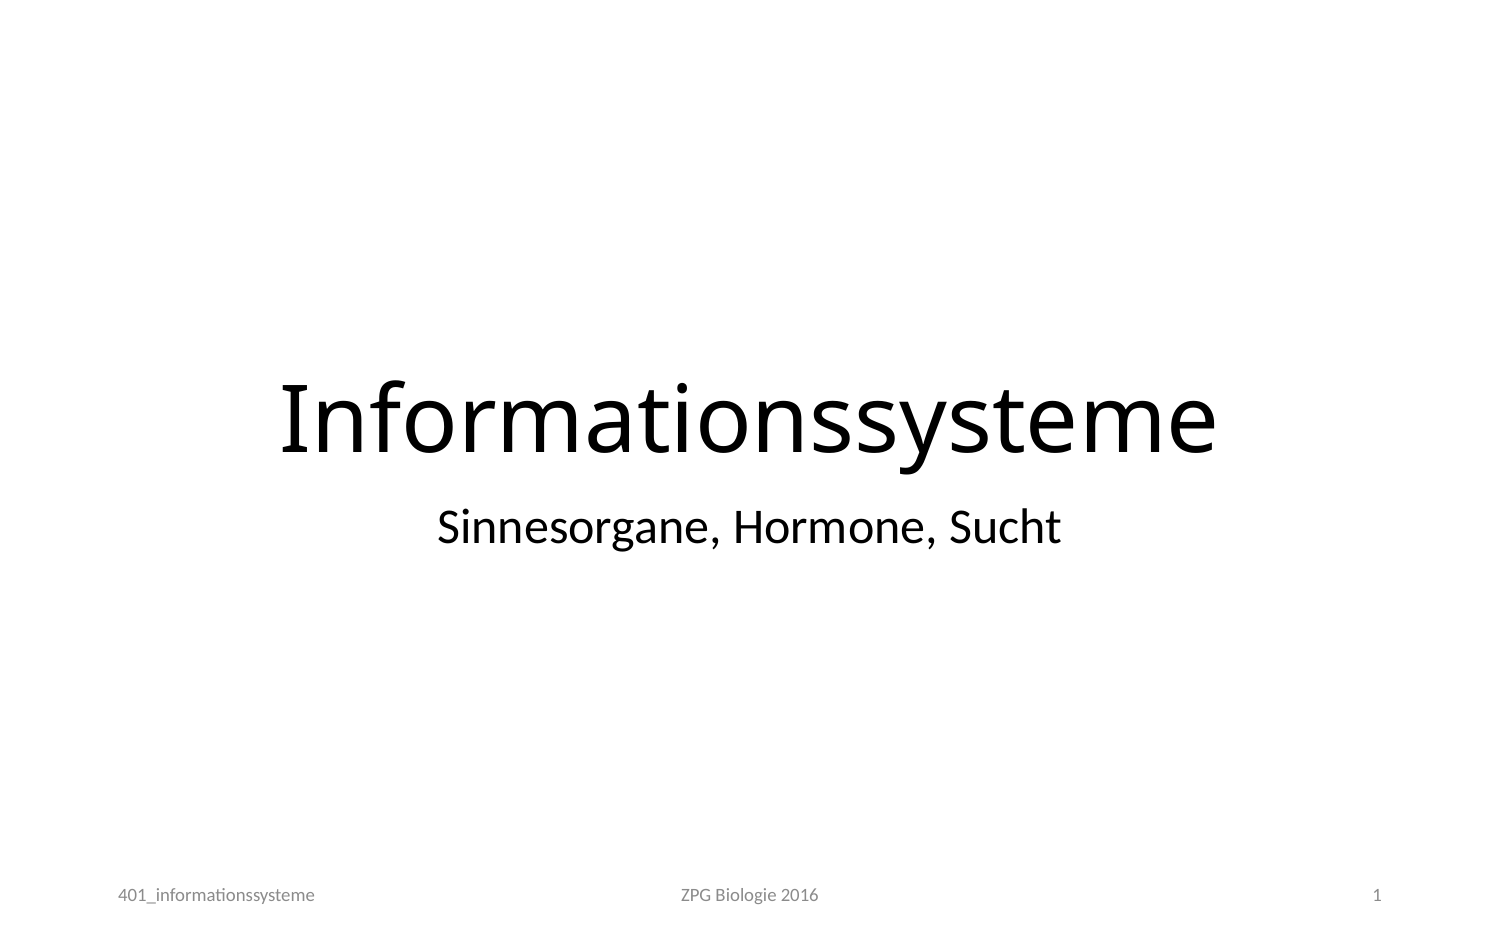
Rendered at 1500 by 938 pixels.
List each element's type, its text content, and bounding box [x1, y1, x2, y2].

slide_number 401_informationssysteme [103, 868, 441, 919]
subtitle Sinnesorgane, Hormone, Sucht [187, 492, 1313, 719]
slide_number 1 [1059, 868, 1397, 919]
title Informationssysteme [187, 153, 1313, 480]
footer ZPG Biologie 2016 [496, 868, 1004, 919]
